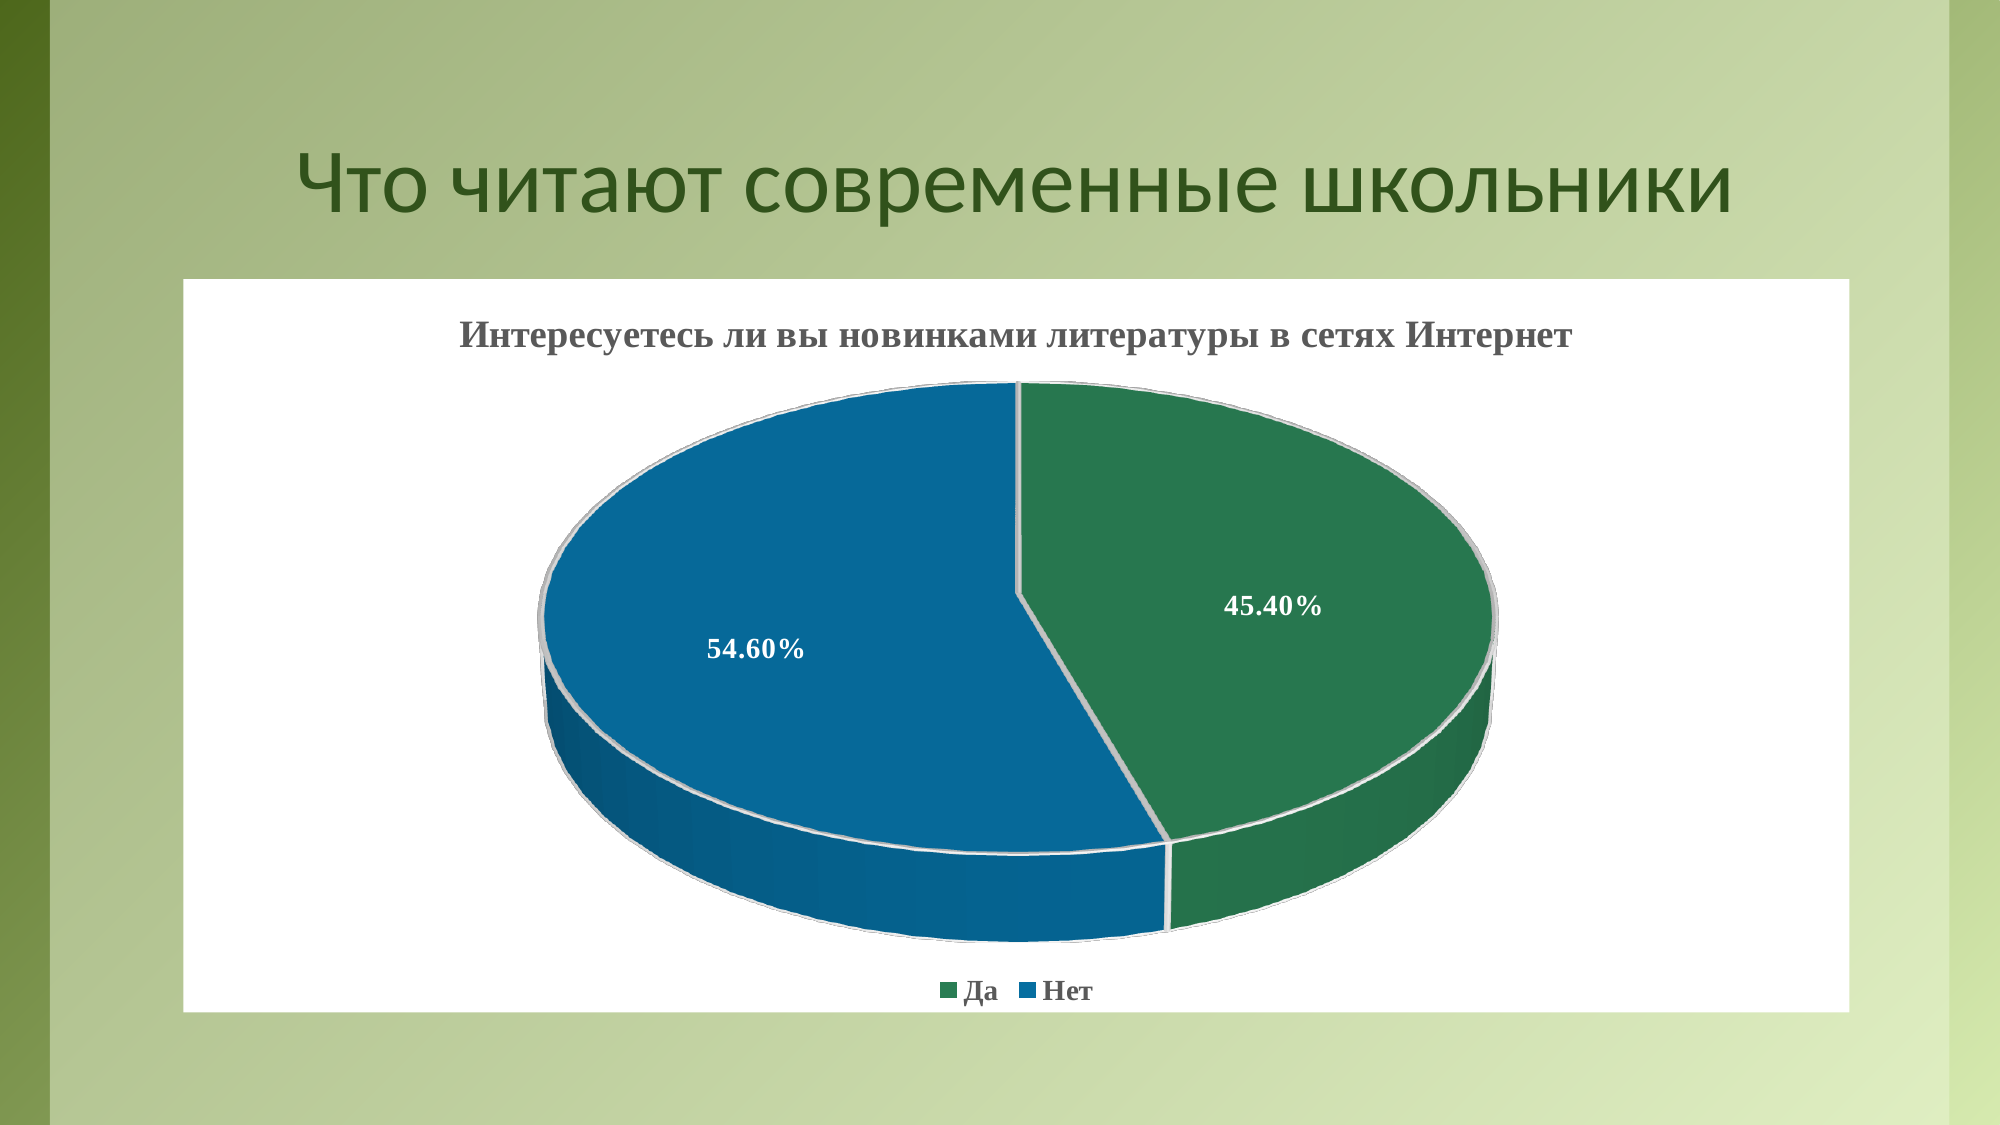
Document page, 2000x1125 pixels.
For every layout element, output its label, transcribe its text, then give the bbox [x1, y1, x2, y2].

title Что читают современные школьники [183, 12, 1850, 242]
chart [183, 279, 1850, 1013]
